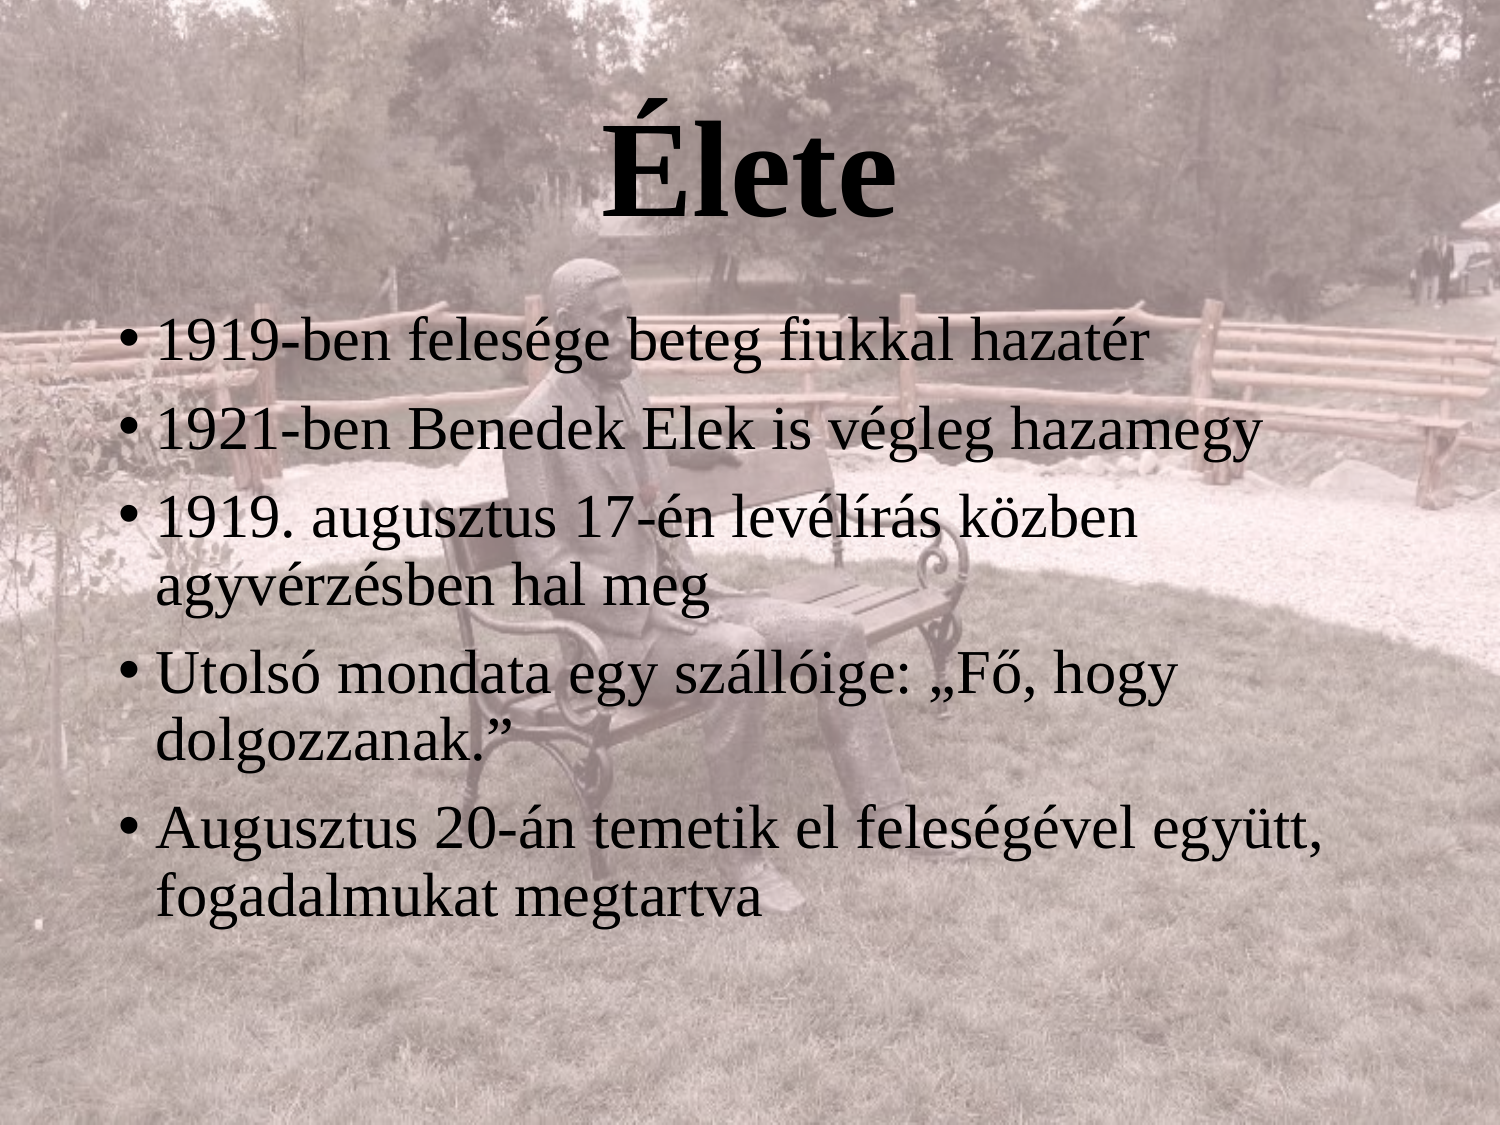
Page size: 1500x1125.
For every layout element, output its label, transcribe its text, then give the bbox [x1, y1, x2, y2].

title Élete [103, 63, 1397, 281]
list 1919-ben felesége beteg fiukkal hazatér 1921-ben Benedek Elek is végleg hazamegy 1919. augusztus 17-én levélírás közben agyvérzésben hal meg Utolsó mondata egy szállóige: „Fő, hogy dolgozzanak.” Augusztus 20-án temetik el feleségével együtt, fogadalmukat megtartva [103, 299, 1397, 1014]
